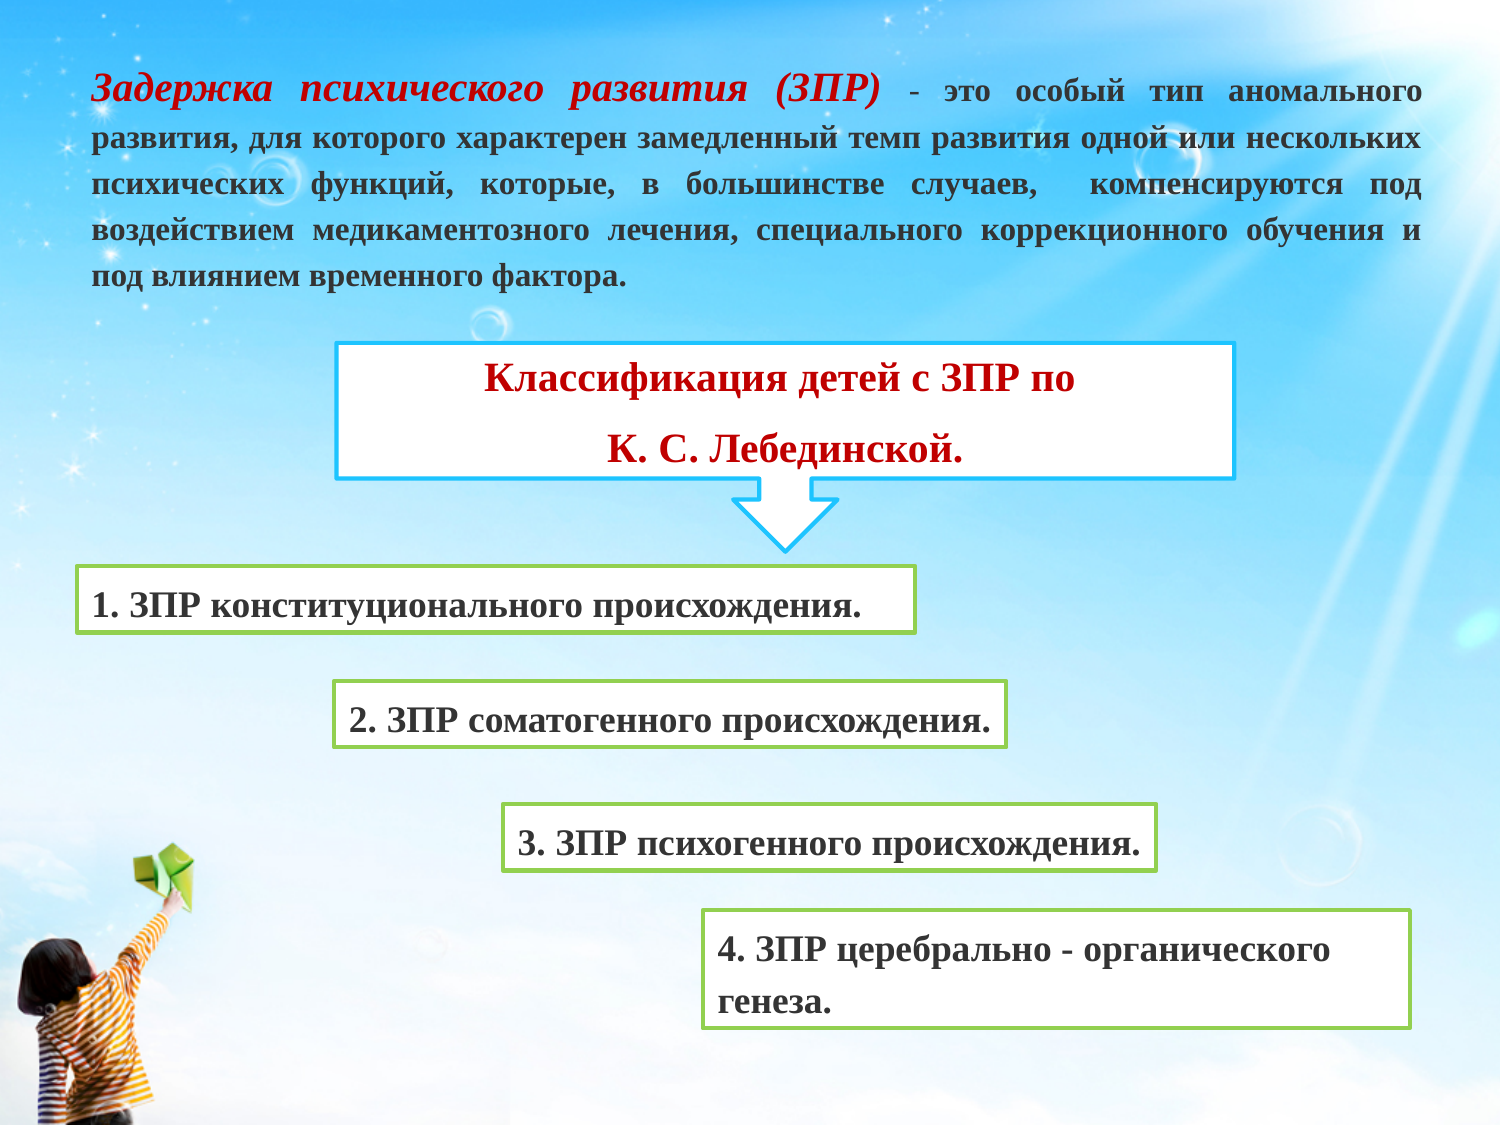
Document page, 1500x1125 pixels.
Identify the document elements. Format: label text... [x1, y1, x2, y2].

text_box 4. ЗПР церебрально - органического генеза. [701, 908, 1412, 1030]
text_box Классификация детей с ЗПР по К. С. Лебединской. [334, 340, 1237, 554]
text_box 2. ЗПР соматогенного происхождения. [332, 679, 1008, 749]
text_box 3. ЗПР психогенного происхождения. [501, 802, 1158, 873]
text_box Задержка психического развития (ЗПР) - это особый тип аномального развития, для которого характерен замедленный темп развития одной или нескольких психических функций, которые, в большинстве случаев, компенсируются под воздействием медикаментозного лечения, специального коррекционного обучения и под влиянием временного фактора. [76, 44, 1439, 301]
text_box 1. ЗПР конституционального происхождения. [75, 564, 917, 635]
picture [0, 0, 1500, 1125]
